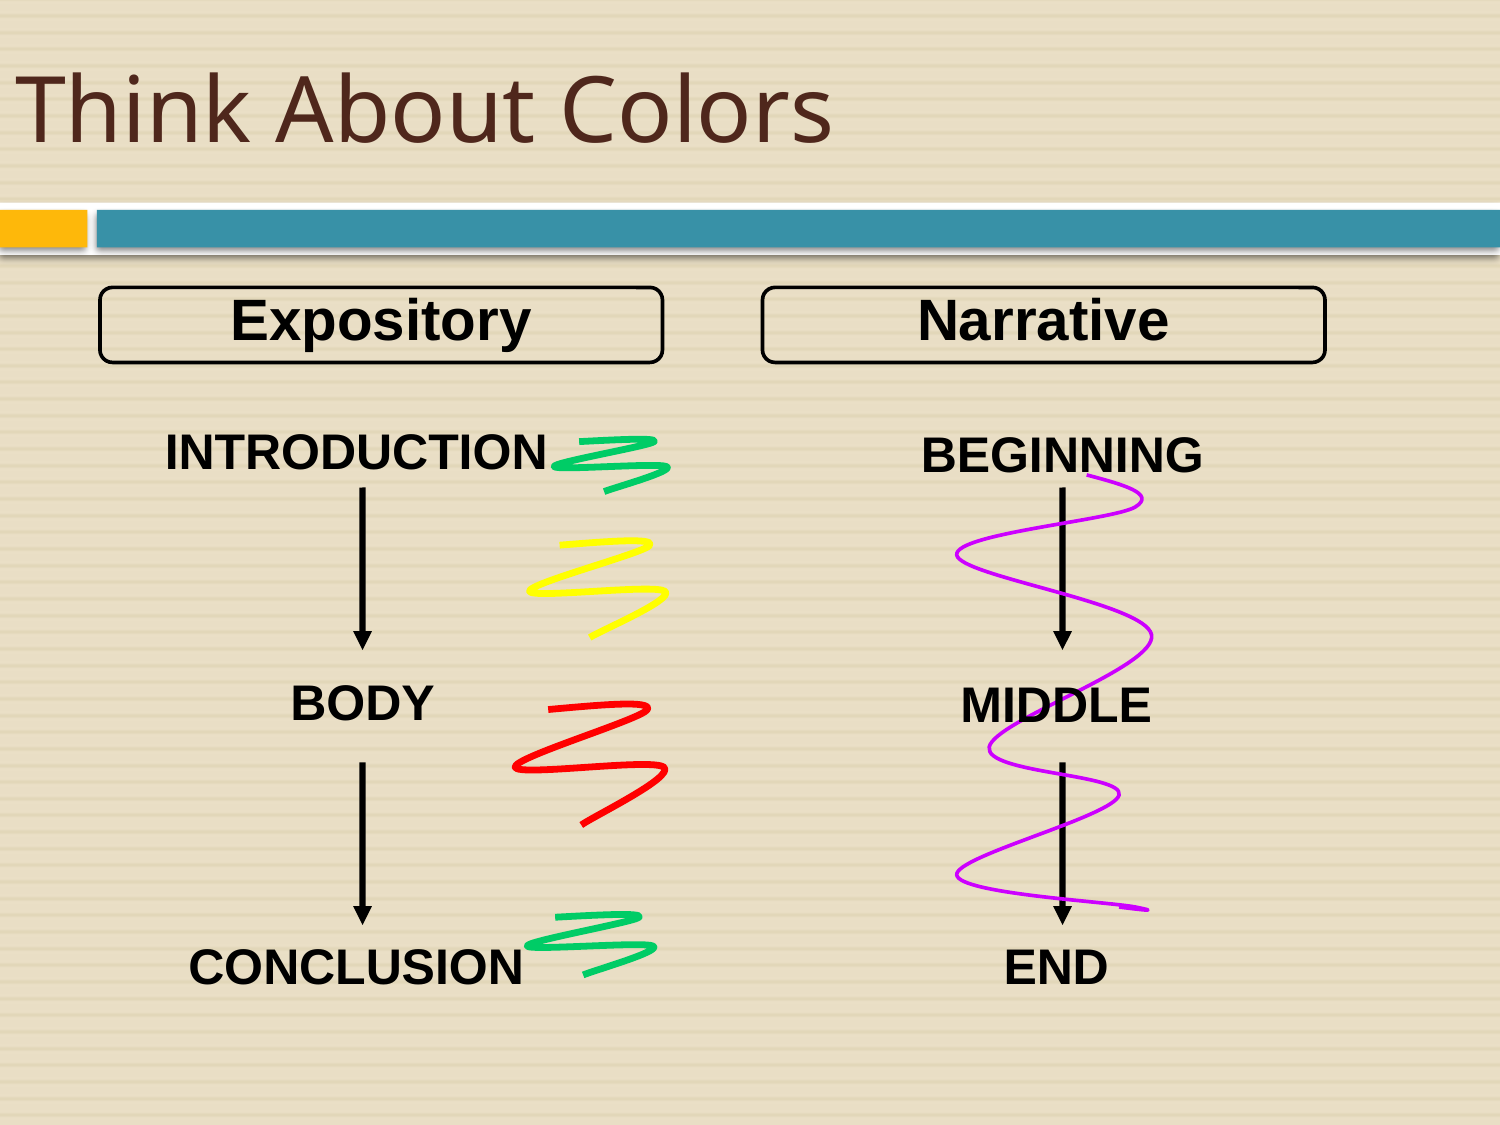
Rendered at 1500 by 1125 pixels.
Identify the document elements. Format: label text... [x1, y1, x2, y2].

text_box [1056, 899, 1069, 925]
title Think About Colors [0, 49, 1500, 163]
text_box [554, 439, 668, 492]
text_box [99, 287, 663, 363]
text_box [1056, 594, 1069, 650]
text_box [956, 474, 1152, 664]
text_box [762, 287, 1326, 363]
text_box BEGINNING [874, 414, 1250, 490]
text_box [529, 540, 666, 638]
text_box MIDDLE [924, 664, 1188, 740]
text_box BODY [275, 663, 450, 739]
text_box [956, 740, 1148, 911]
text_box Narrative [774, 275, 1313, 287]
text_box INTRODUCTION [137, 412, 575, 488]
text_box CONCLUSION [162, 927, 550, 1002]
text_box [515, 704, 665, 826]
text_box [356, 487, 369, 650]
text_box [527, 914, 654, 975]
text_box Expository [99, 275, 663, 299]
text_box END [987, 927, 1125, 1002]
text_box [356, 762, 369, 925]
